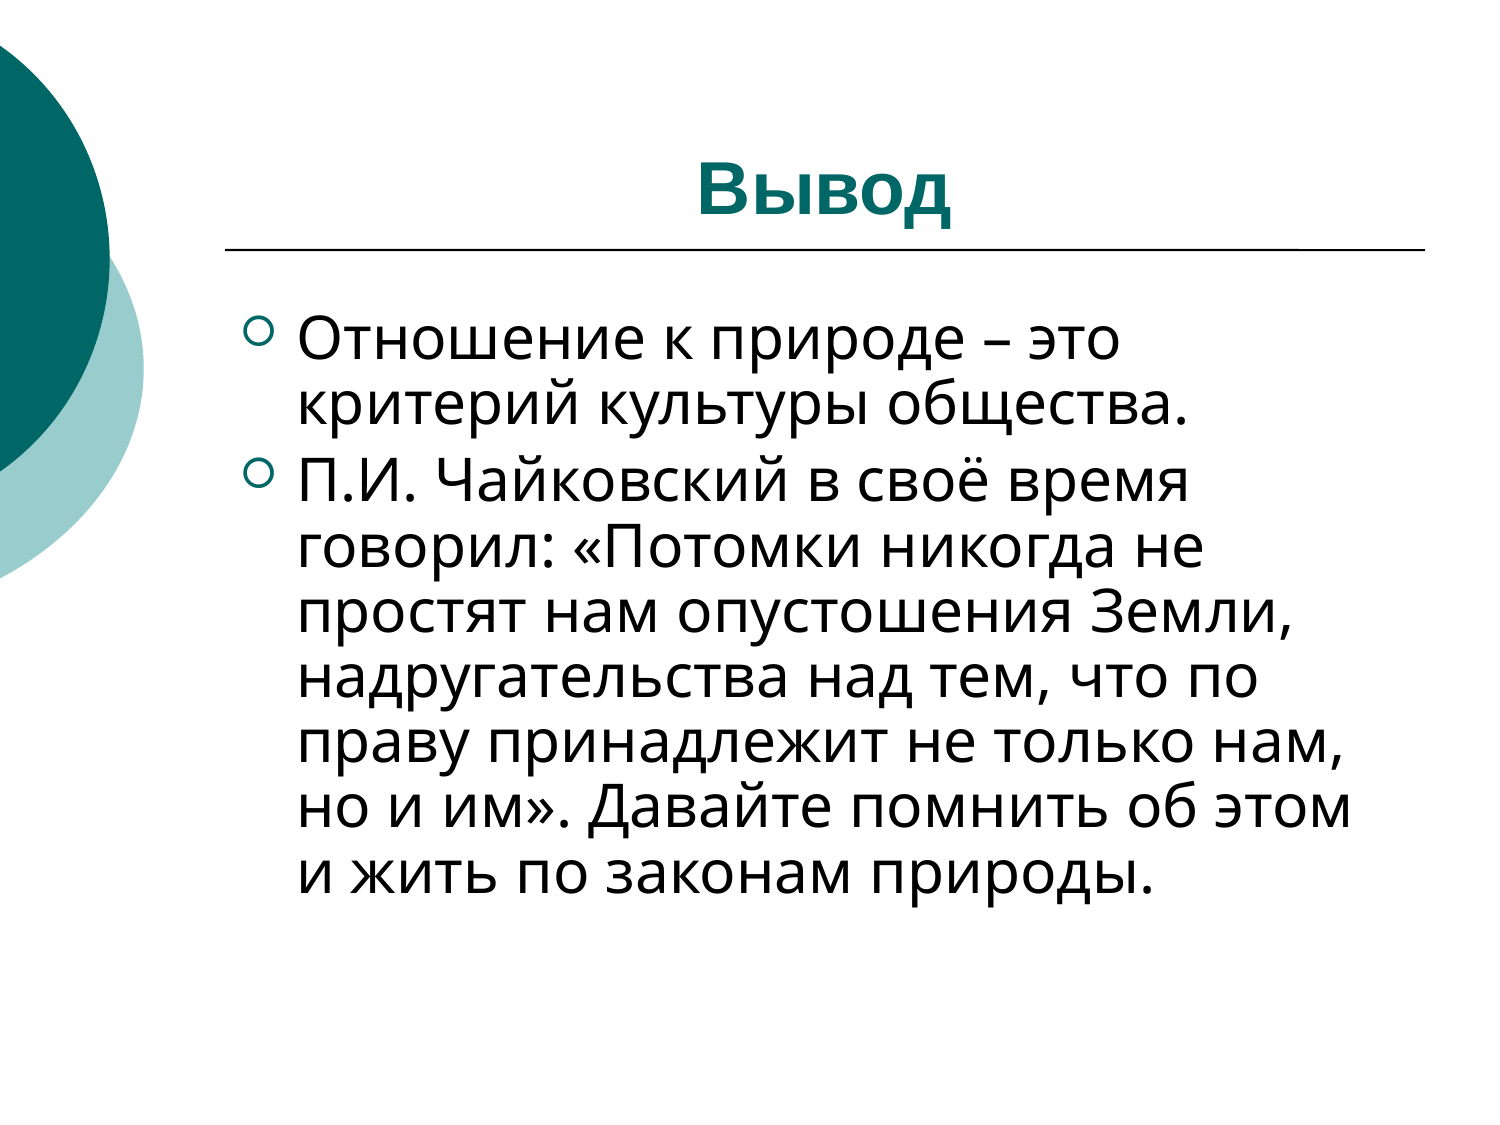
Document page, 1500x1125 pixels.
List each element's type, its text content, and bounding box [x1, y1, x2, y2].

title Вывод [224, 49, 1425, 238]
list Отношение к природе – это критерий культуры общества. П.И. Чайковский в своё время говорил: «Потомки никогда не простят нам опустошения Земли, надругательства над тем, что по праву принадлежит не только нам, но и им». Давайте помнить об этом и жить по законам природы. [224, 299, 1425, 975]
